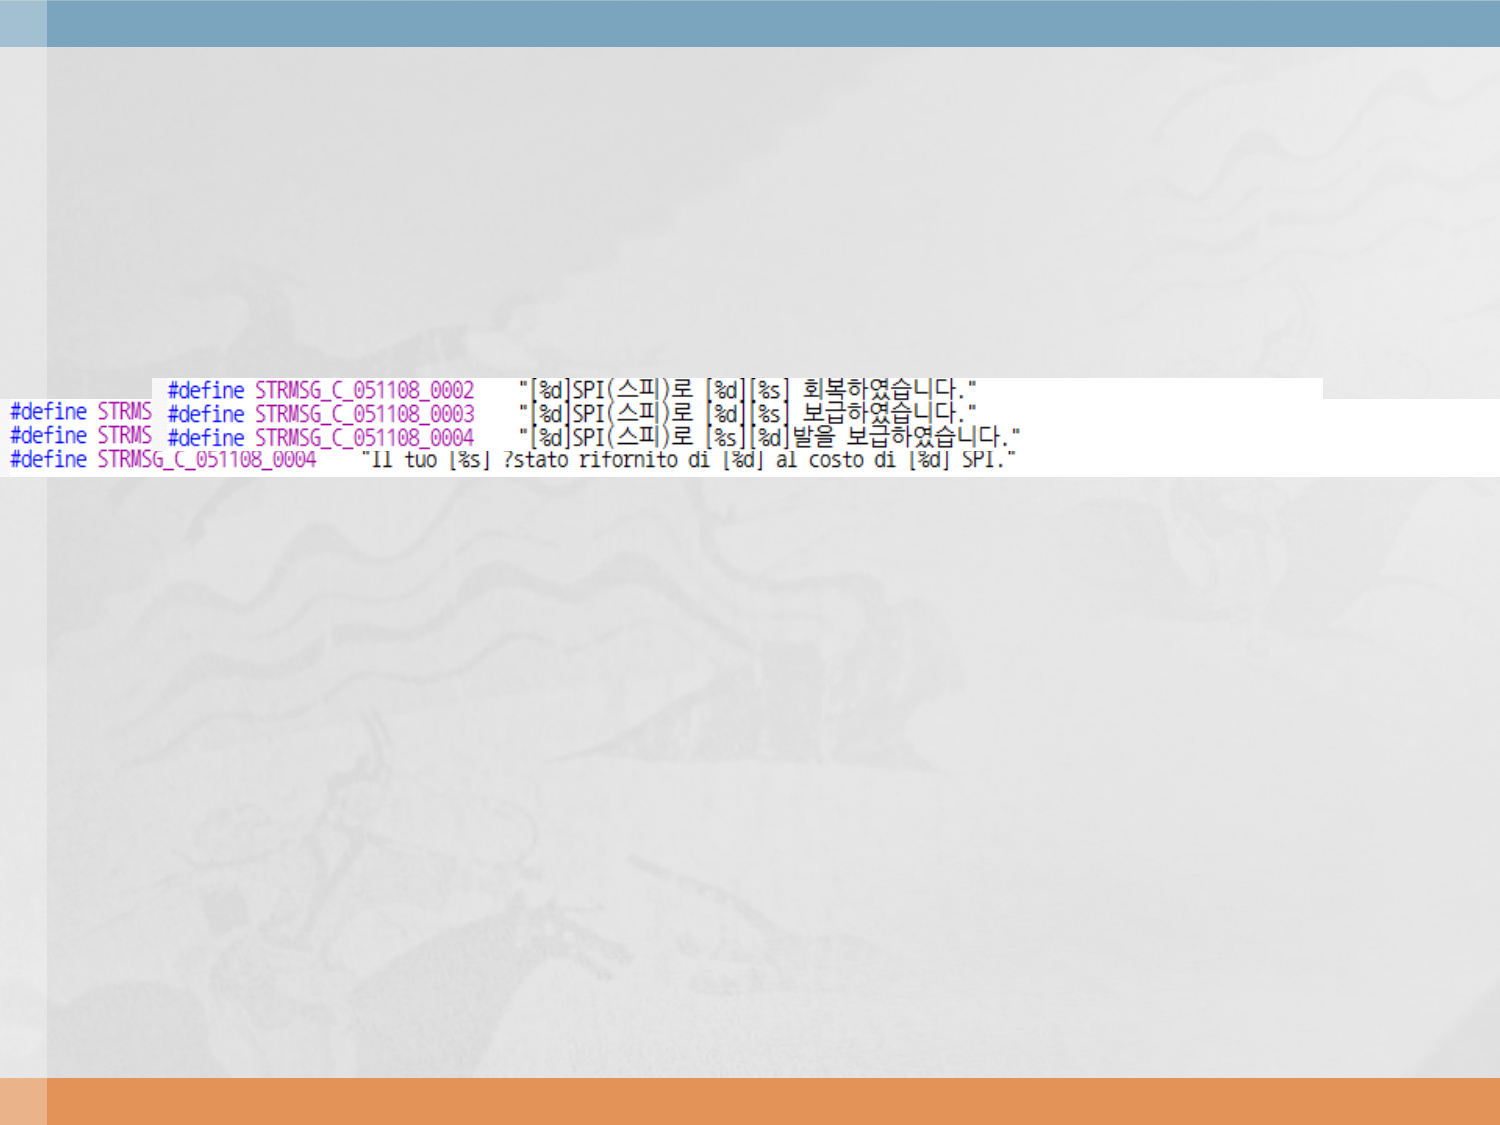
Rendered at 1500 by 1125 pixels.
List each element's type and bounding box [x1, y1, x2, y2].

picture [0, 378, 1500, 477]
